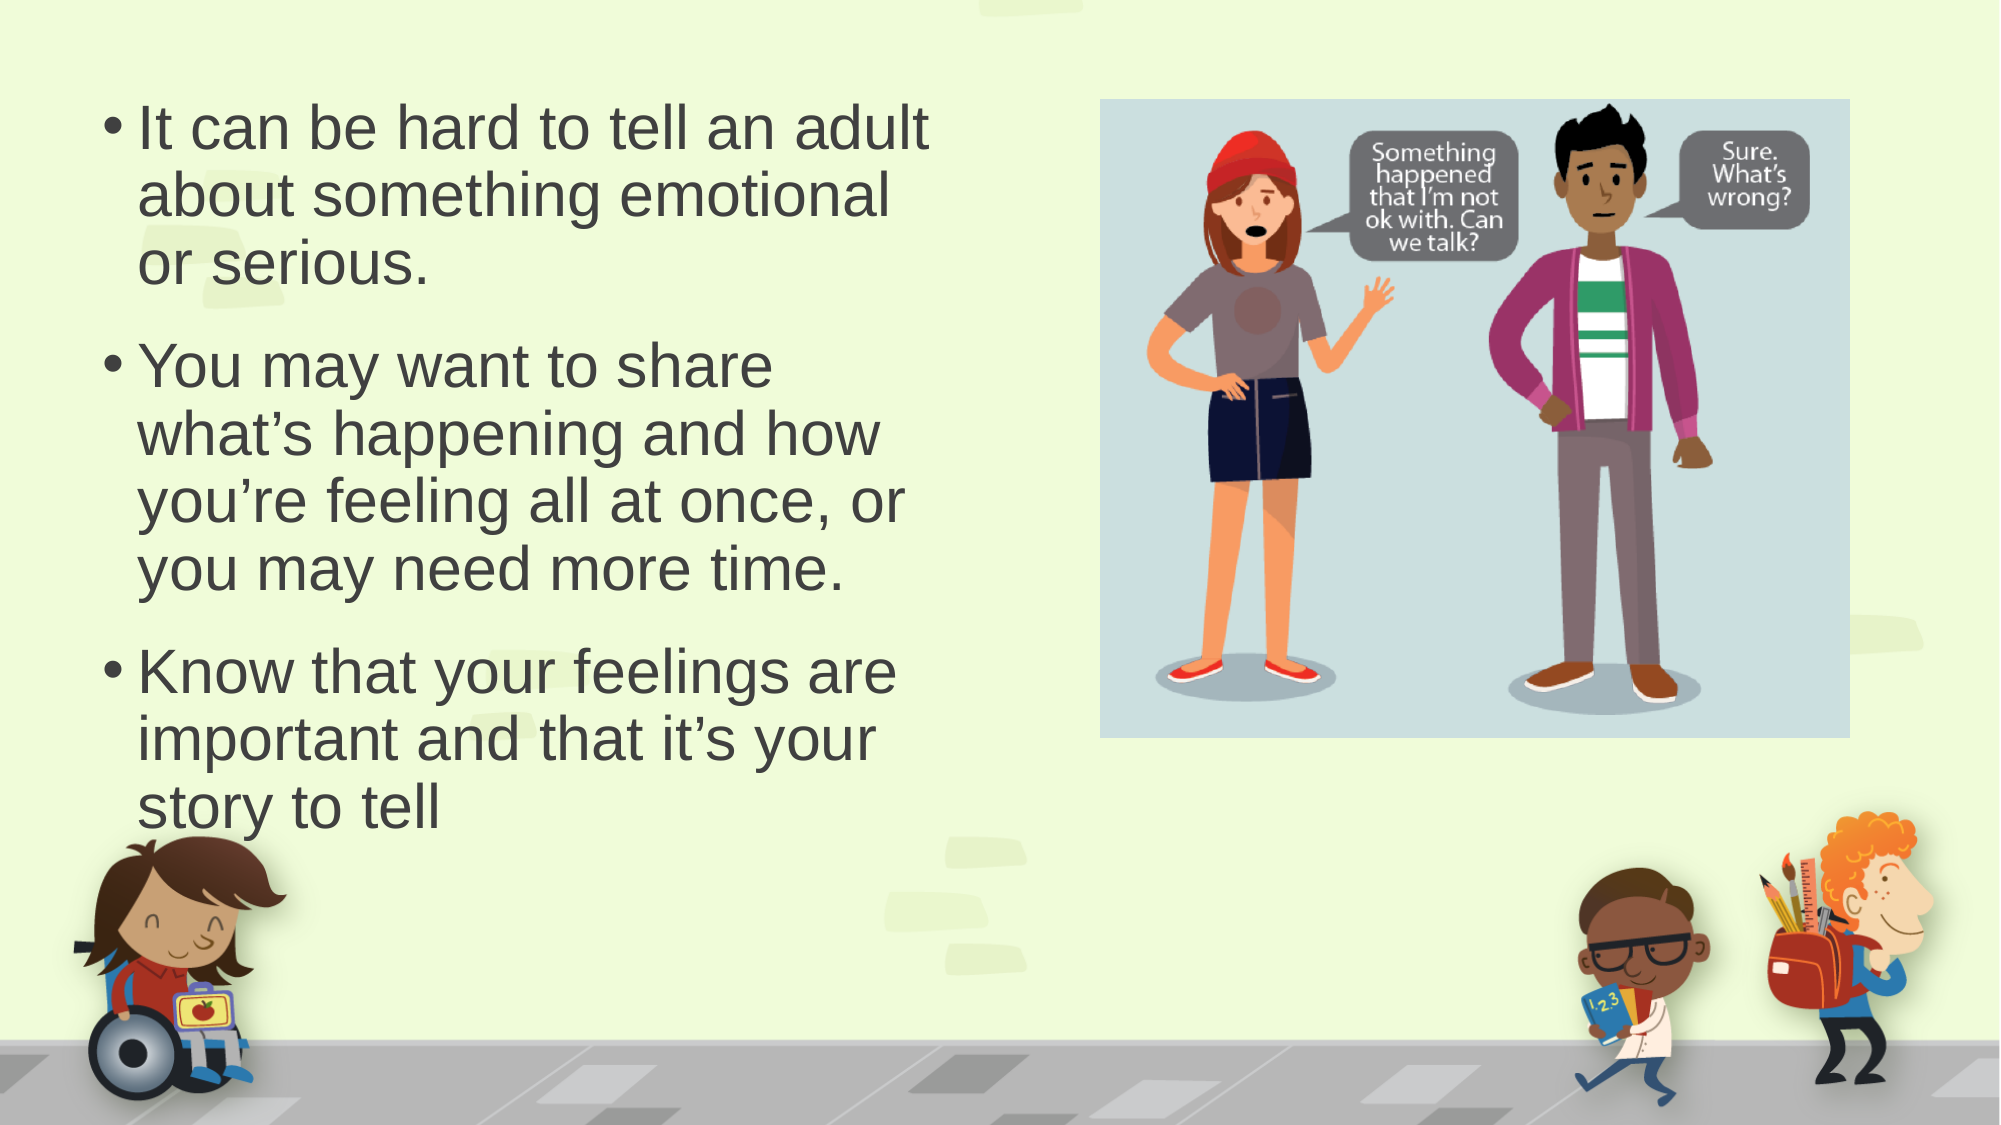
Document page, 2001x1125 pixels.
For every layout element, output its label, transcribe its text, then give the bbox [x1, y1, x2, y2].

picture [0, 0, 2000, 1125]
list It can be hard to tell an adult about something emotional or serious. You may want to share what’s happening and how you’re feeling all at once, or you may need more time. Know that your feelings are important and that it’s your story to tell [87, 87, 975, 850]
